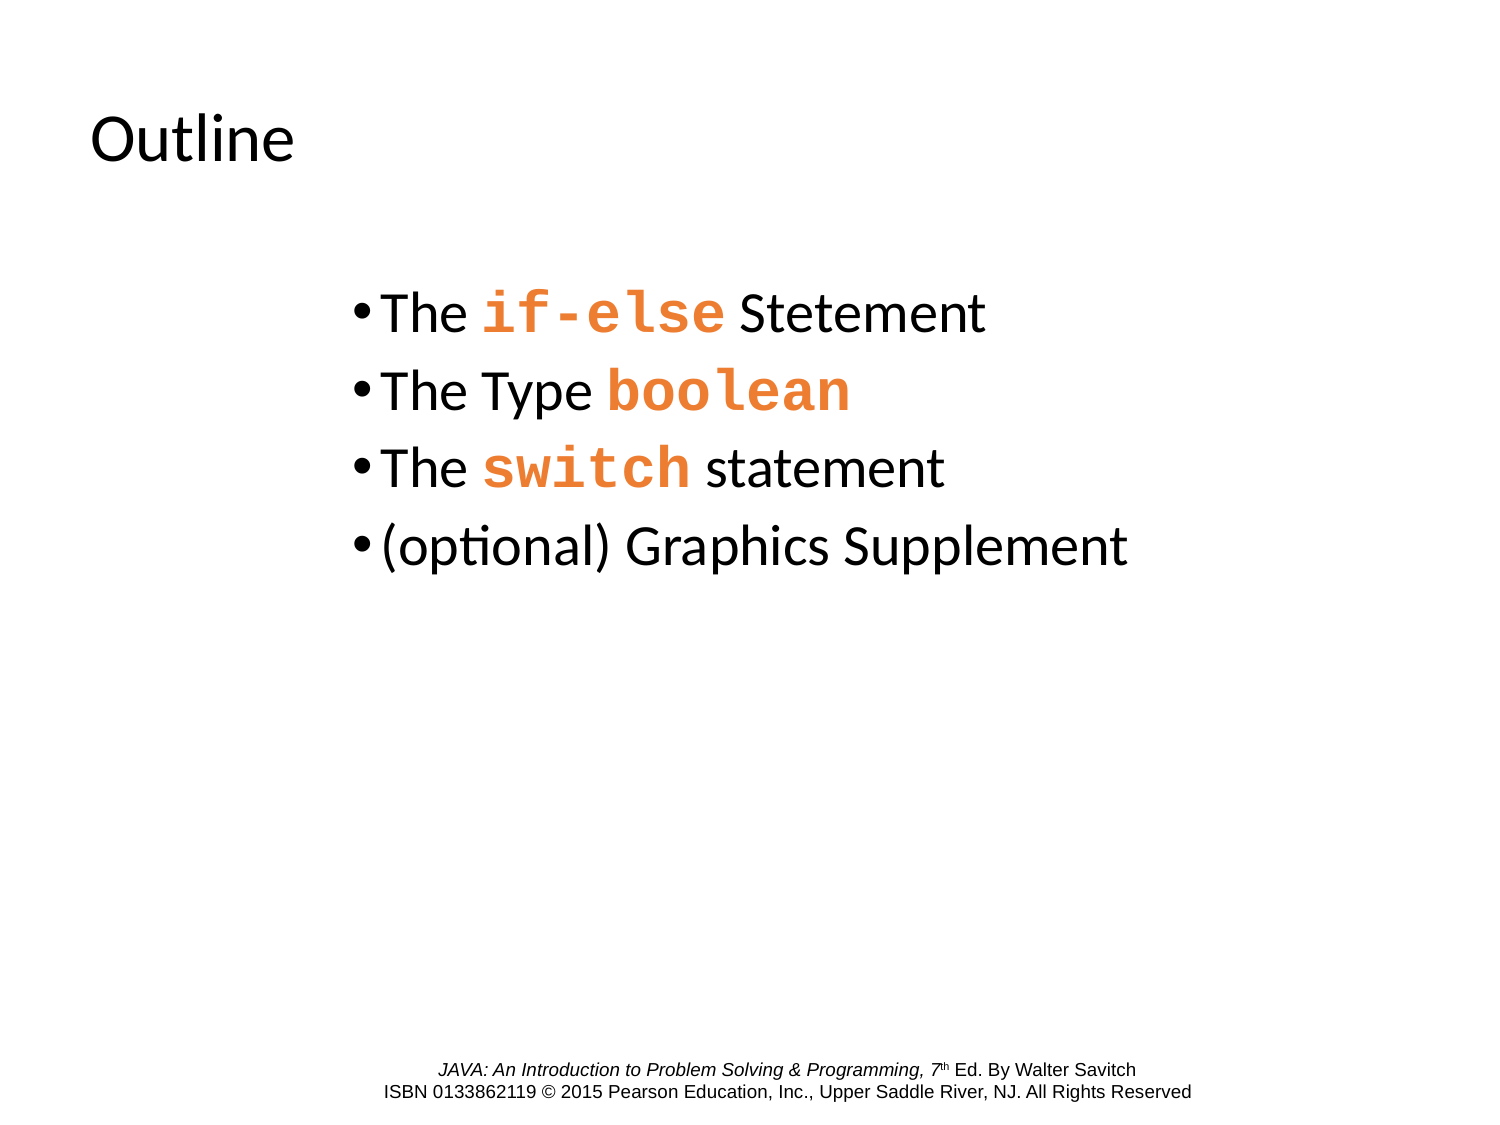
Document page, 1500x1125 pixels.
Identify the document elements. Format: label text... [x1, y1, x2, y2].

title Outline [75, 76, 1425, 202]
list The if-else Stetement The Type boolean The switch statement (optional) Graphics Supplement [337, 275, 1425, 613]
